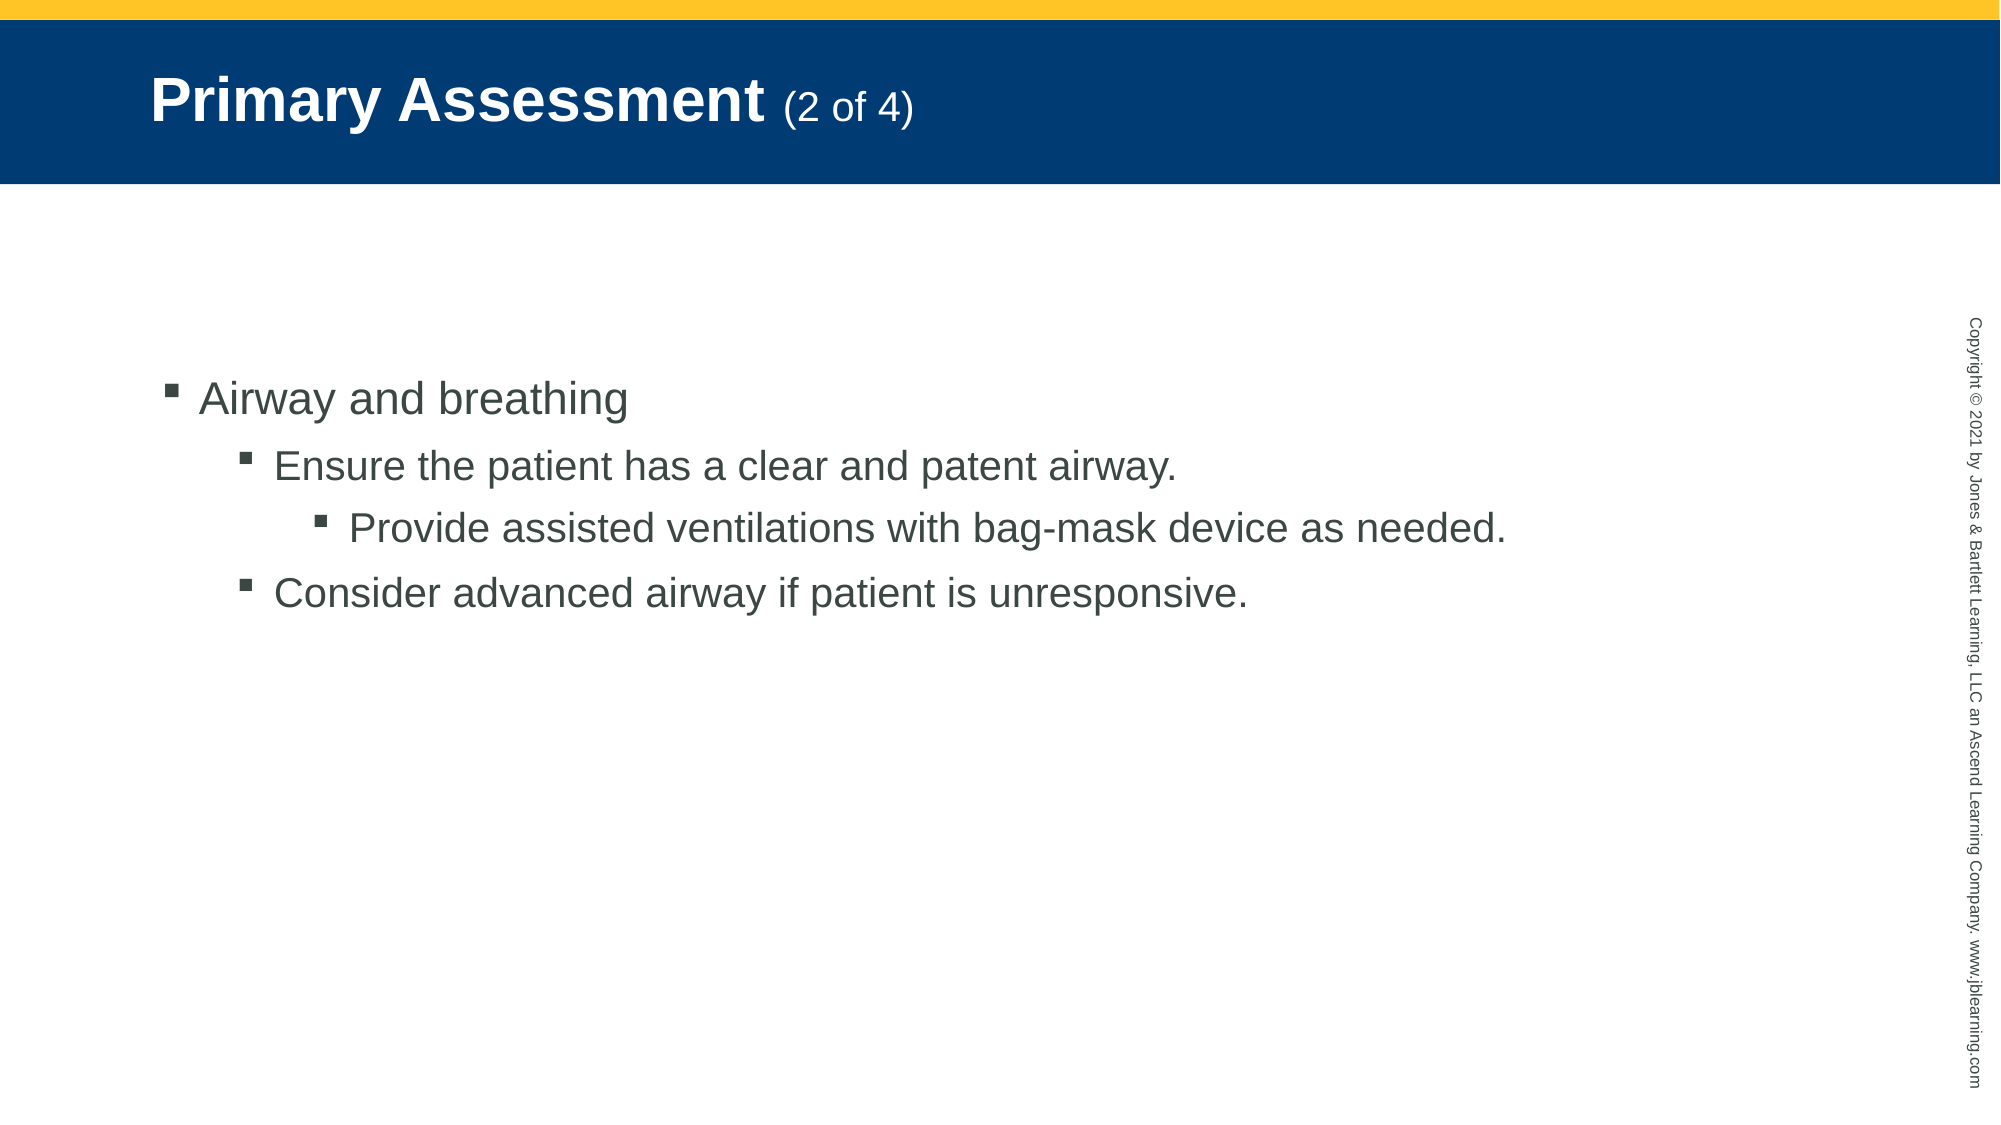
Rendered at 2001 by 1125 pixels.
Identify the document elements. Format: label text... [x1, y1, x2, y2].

list Airway and breathing Ensure the patient has a clear and patent airway. Provide assisted ventilations with bag-mask device as needed. Consider advanced airway if patient is unresponsive. [146, 361, 1859, 1016]
title Primary Assessment (2 of 4) [0, 19, 2000, 185]
